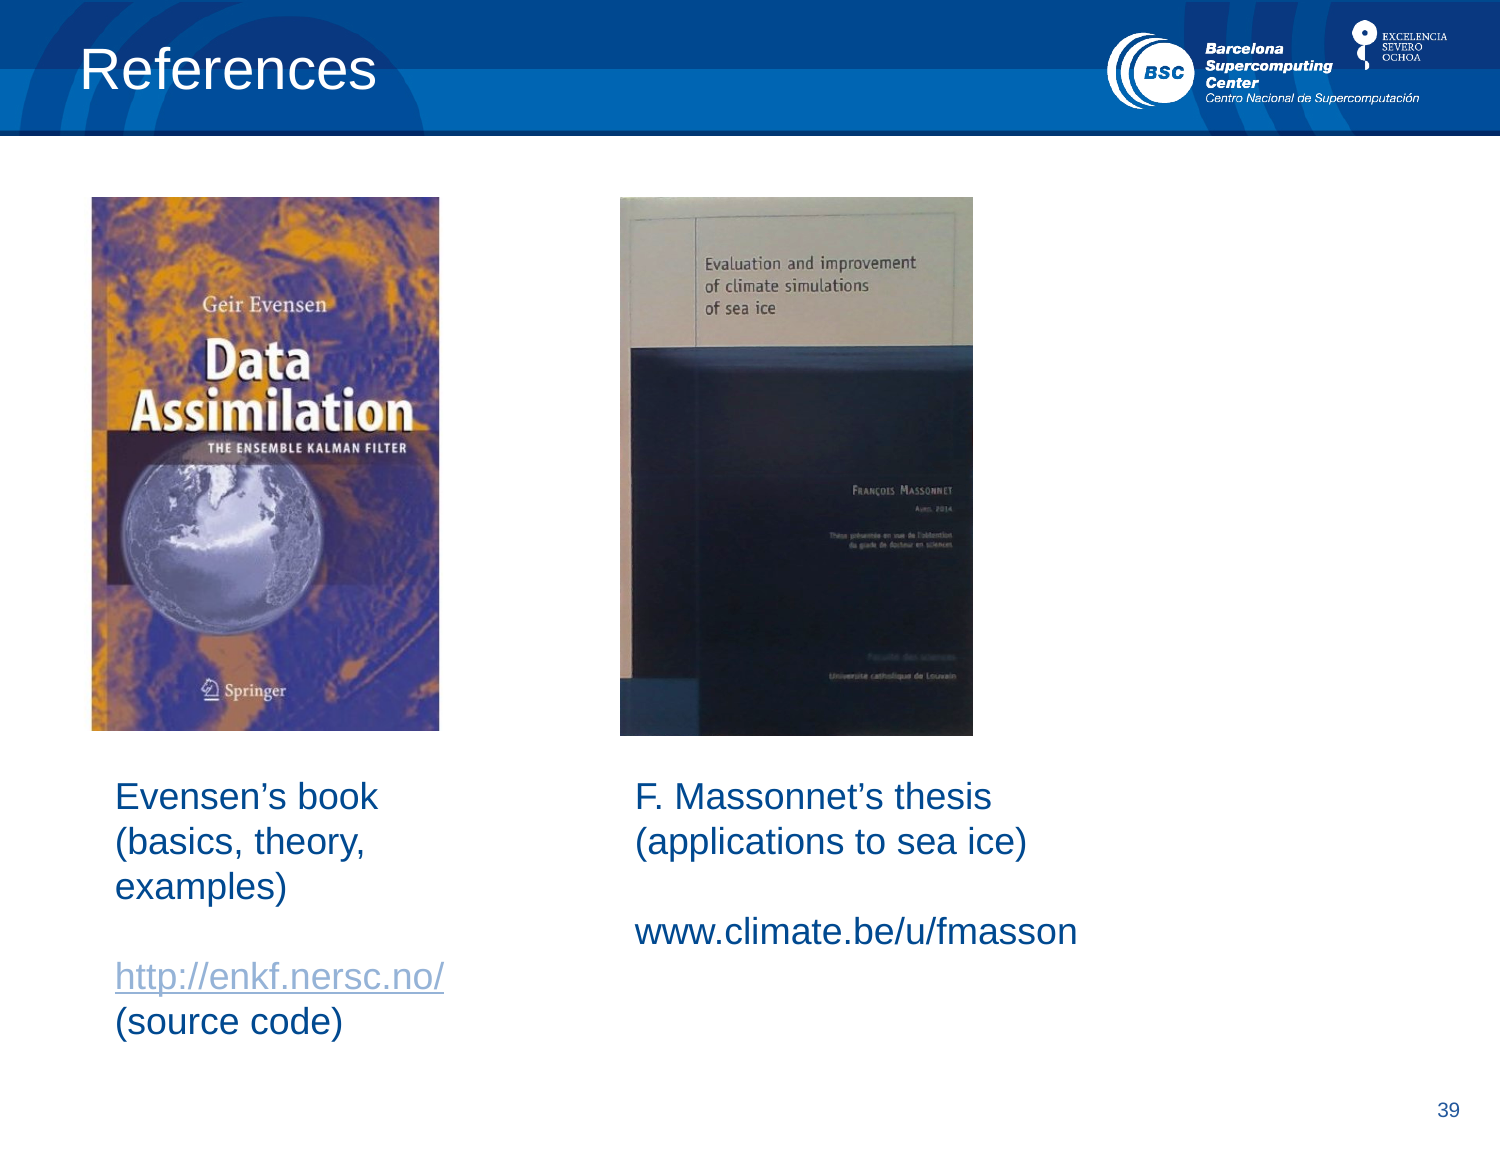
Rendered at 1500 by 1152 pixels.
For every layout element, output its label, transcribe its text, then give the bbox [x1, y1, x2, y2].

text_box F. Massonnet’s thesis (applications to sea ice) www.climate.be/u/fmasson [620, 764, 1211, 960]
title References [65, 23, 1081, 138]
picture [0, 0, 1500, 136]
picture [0, 197, 532, 731]
picture [619, 197, 973, 737]
text_box Evensen’s book (basics, theory, examples) http://enkf.nersc.no/ (source code) [100, 764, 491, 1050]
